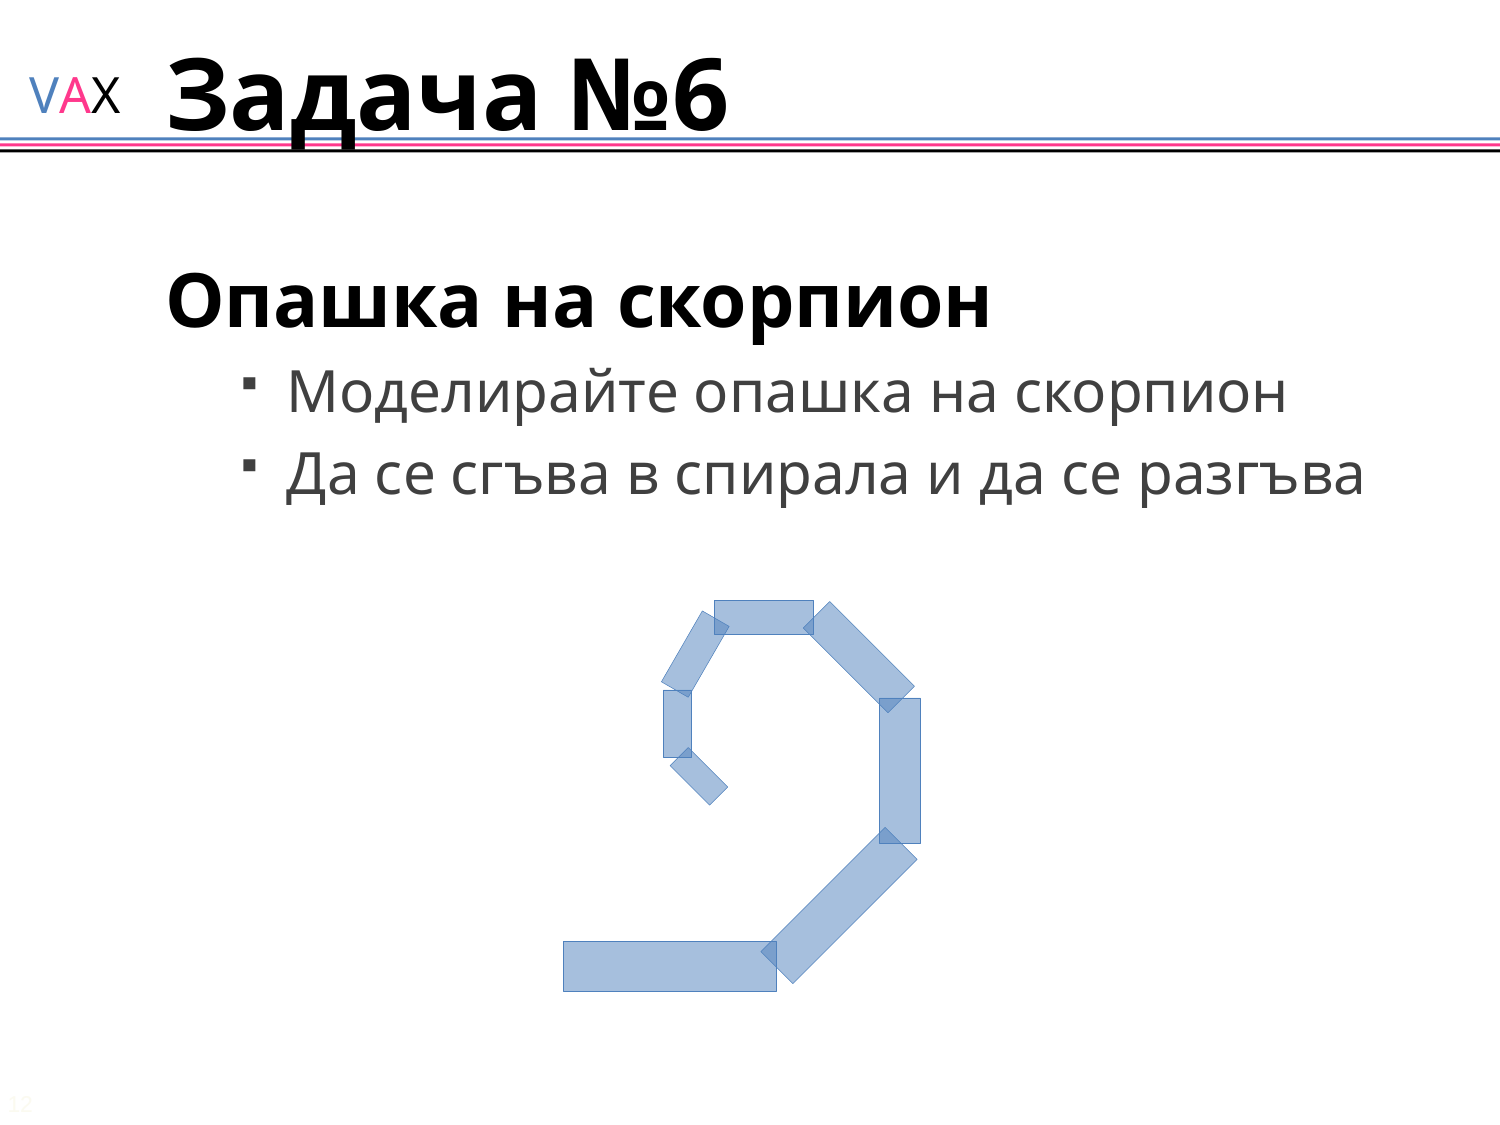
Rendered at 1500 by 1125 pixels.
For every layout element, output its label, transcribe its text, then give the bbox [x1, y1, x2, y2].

title Задача №6 [0, 37, 1500, 144]
text_box [758, 832, 920, 986]
text_box [659, 608, 732, 692]
text_box [668, 745, 730, 808]
text_box [562, 939, 778, 993]
text_box [661, 688, 694, 760]
text_box [808, 599, 917, 715]
text_box [877, 696, 923, 845]
list Опашка на скорпион Моделирайте опашка на скорпион Да се сгъва в спирала и да се разгъва [150, 200, 1488, 1113]
text_box [712, 598, 815, 636]
